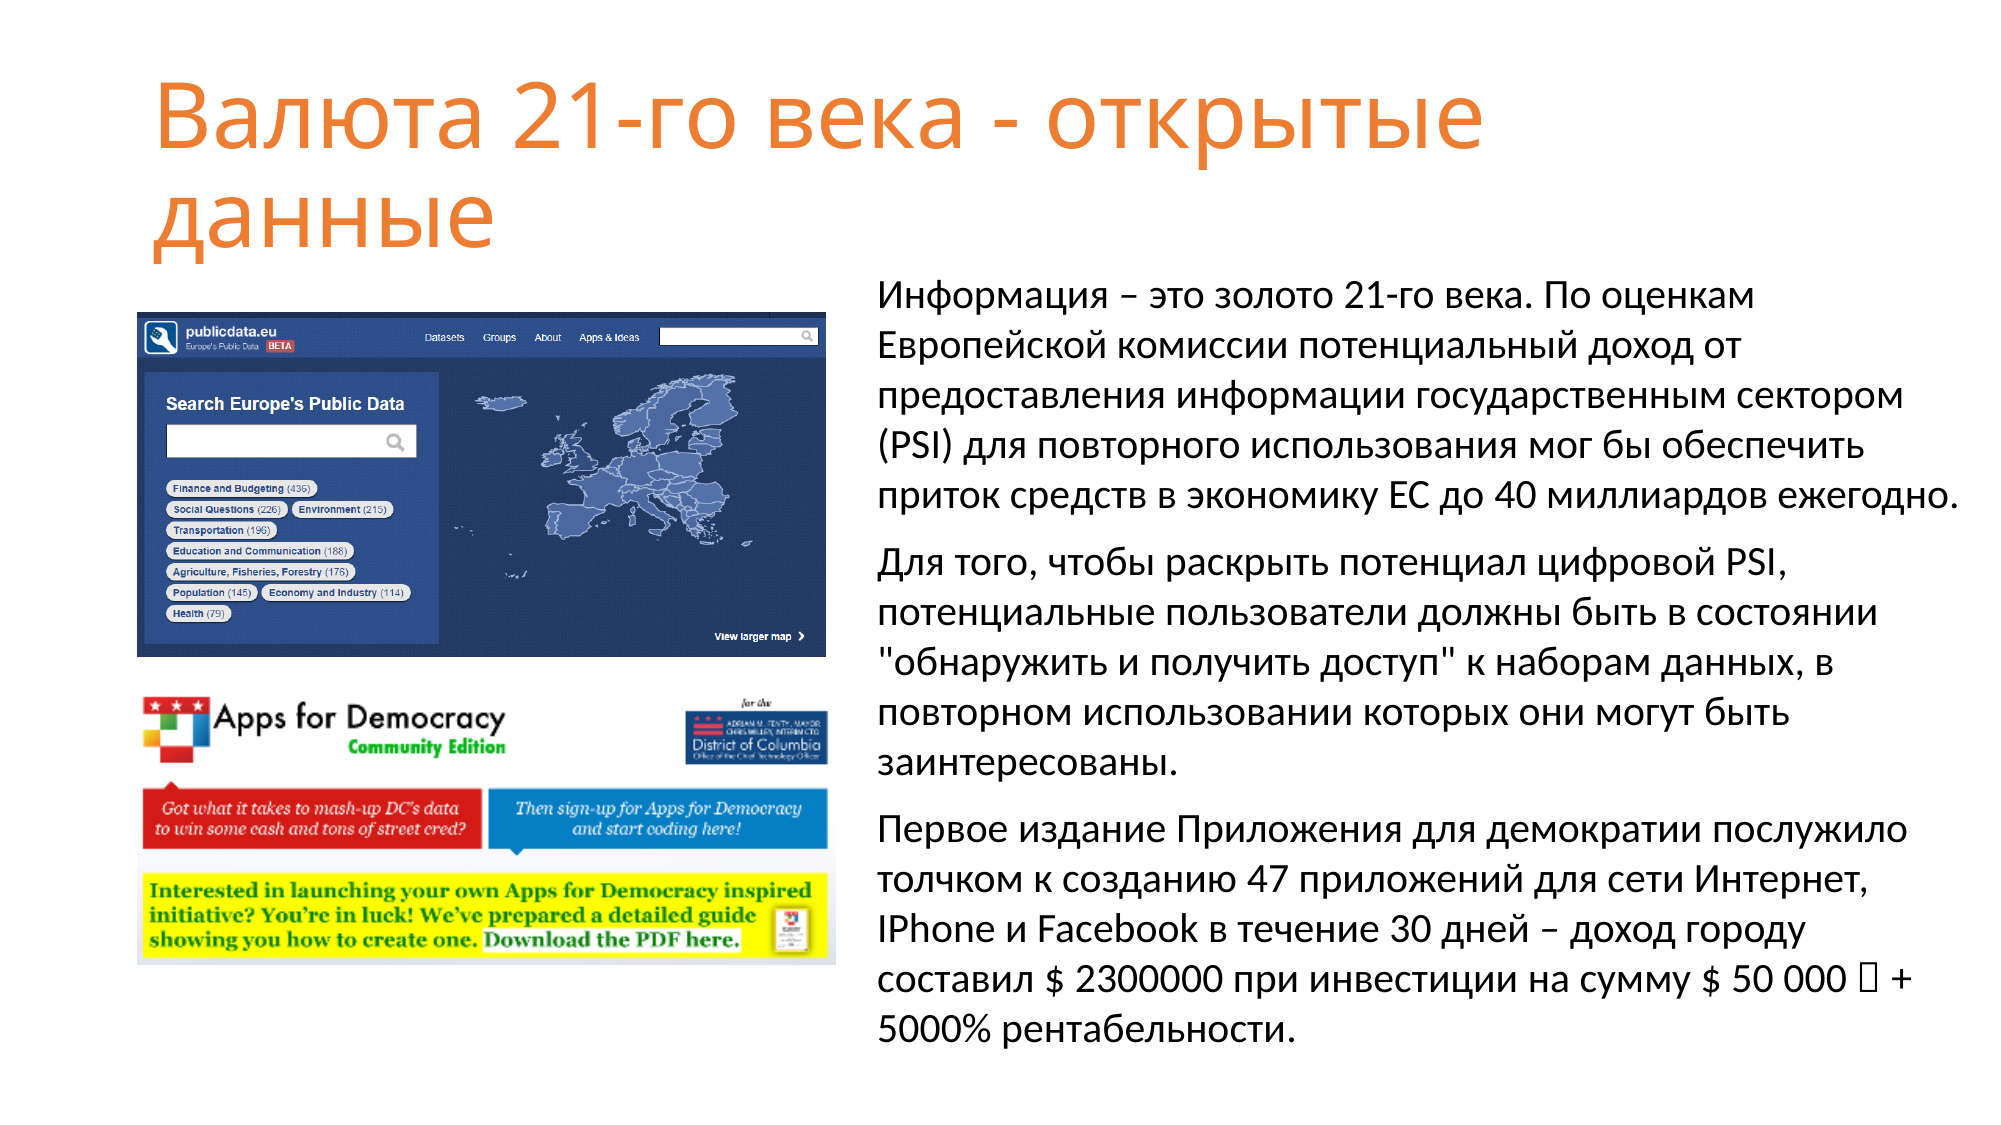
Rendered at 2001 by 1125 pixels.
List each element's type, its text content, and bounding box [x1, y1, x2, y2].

text_box Информация – это золото 21-го века. По оценкам Европейской комиссии потенциальный доход от предоставления информации государственным сектором (PSI) для повторного использования мог бы обеспечить приток средств в экономику ЕС до 40 миллиардов ежегодно. Для того, чтобы раскрыть потенциал цифровой PSI, потенциальные пользователи должны быть в состоянии "обнаружить и получить доступ" к наборам данных, в повторном использовании которых они могут быть заинтересованы. Первое издание Приложения для демократии послужило толчком к созданию 47 приложений для сети Интернет, IPhone и Facebook в течение 30 дней – доход городу составил $ 2300000 при инвестиции на сумму $ 50 000  + 5000% рентабельности. [862, 259, 1978, 1058]
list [137, 691, 837, 965]
picture [137, 312, 826, 657]
title Валюта 21-го века - открытые данные [137, 59, 1863, 278]
